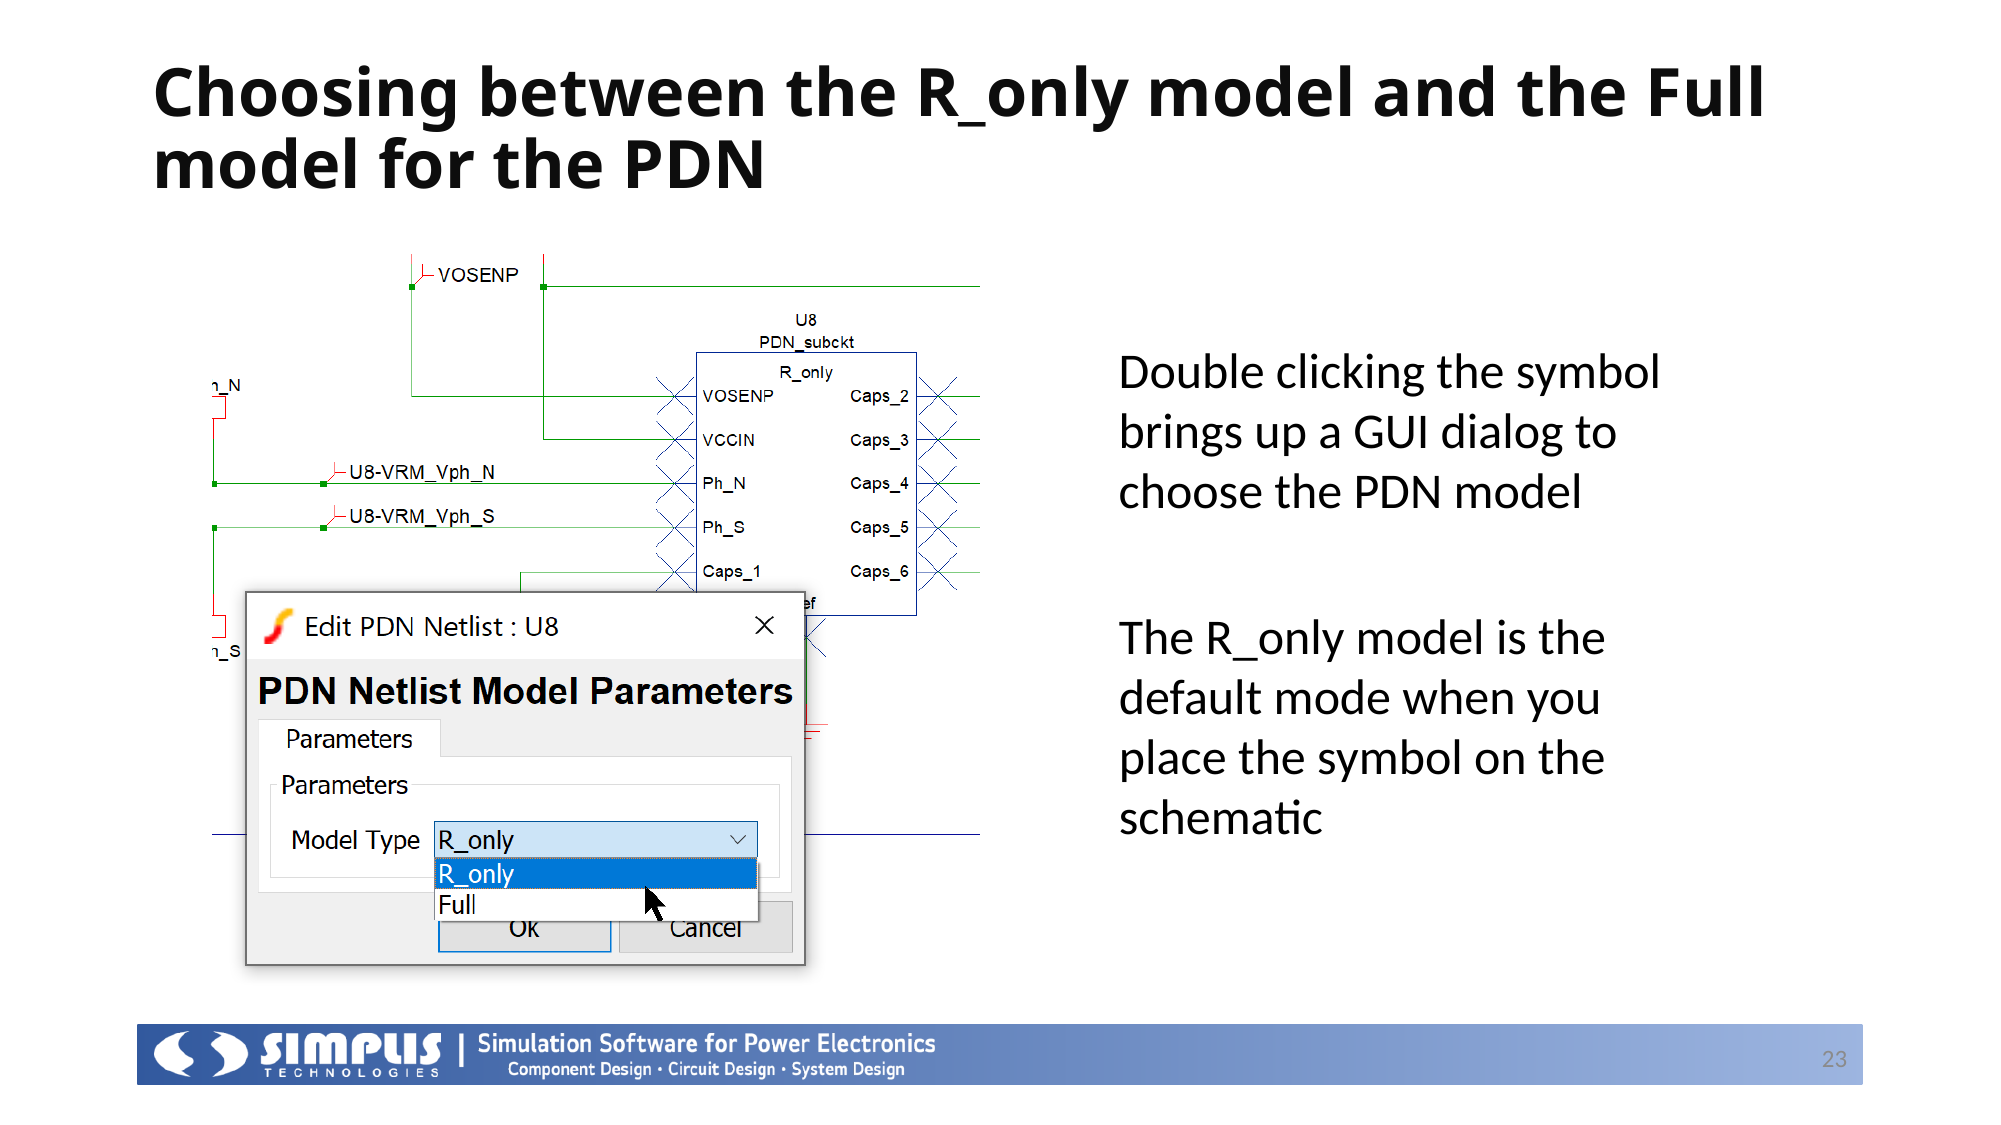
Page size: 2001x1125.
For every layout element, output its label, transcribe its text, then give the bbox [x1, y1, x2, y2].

picture [154, 1007, 945, 1108]
slide_number 23 [1412, 1027, 1863, 1088]
text_box Double clicking the symbol brings up a GUI dialog to choose the PDN model [1104, 330, 1677, 526]
picture [212, 254, 980, 999]
text_box The R_only model is the default mode when you place the symbol on the schematic [1104, 597, 1622, 852]
title Choosing between the R_only model and the Full model for the PDN [137, 37, 1863, 225]
